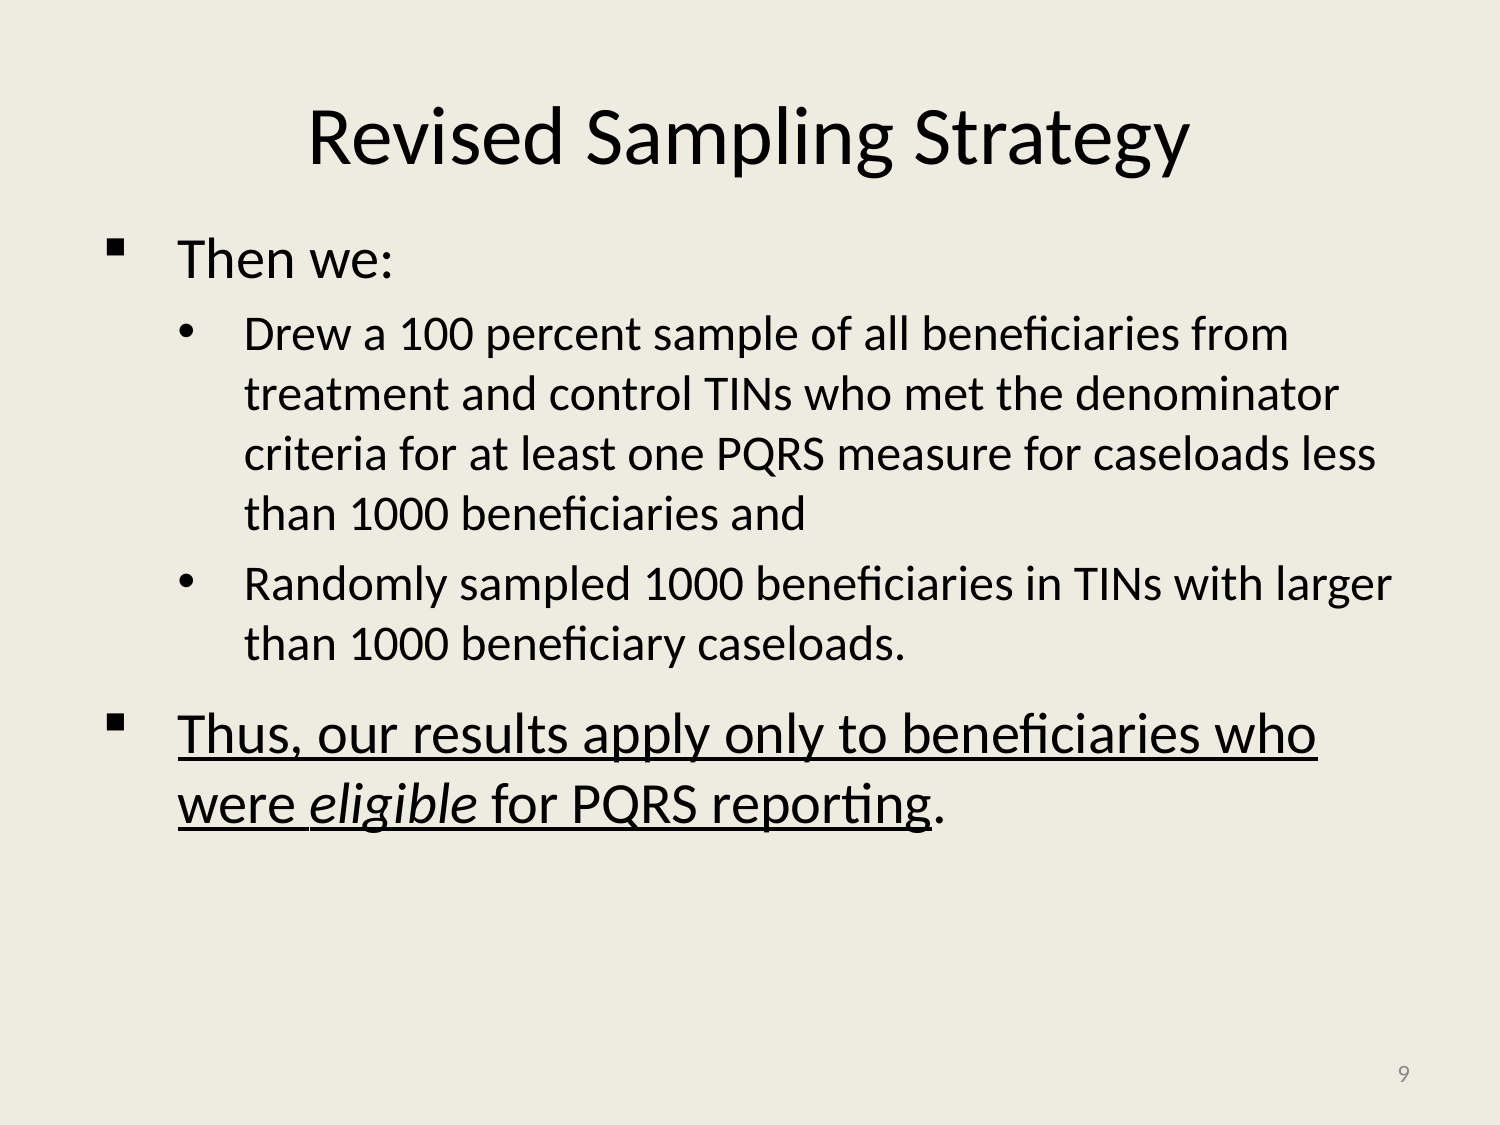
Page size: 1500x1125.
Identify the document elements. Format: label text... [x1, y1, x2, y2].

slide_number 9 [1074, 1042, 1425, 1103]
title Revised Sampling Strategy [112, 50, 1388, 212]
subtitle Then we: Drew a 100 percent sample of all beneficiaries from treatment and control TINs who met the denominator criteria for at least one PQRS measure for caseloads less than 1000 beneficiaries and Randomly sampled 1000 beneficiaries in TINs with larger than 1000 beneficiary caseloads. Thus, our results apply only to beneficiaries who were eligible for PQRS reporting. [87, 212, 1413, 1025]
